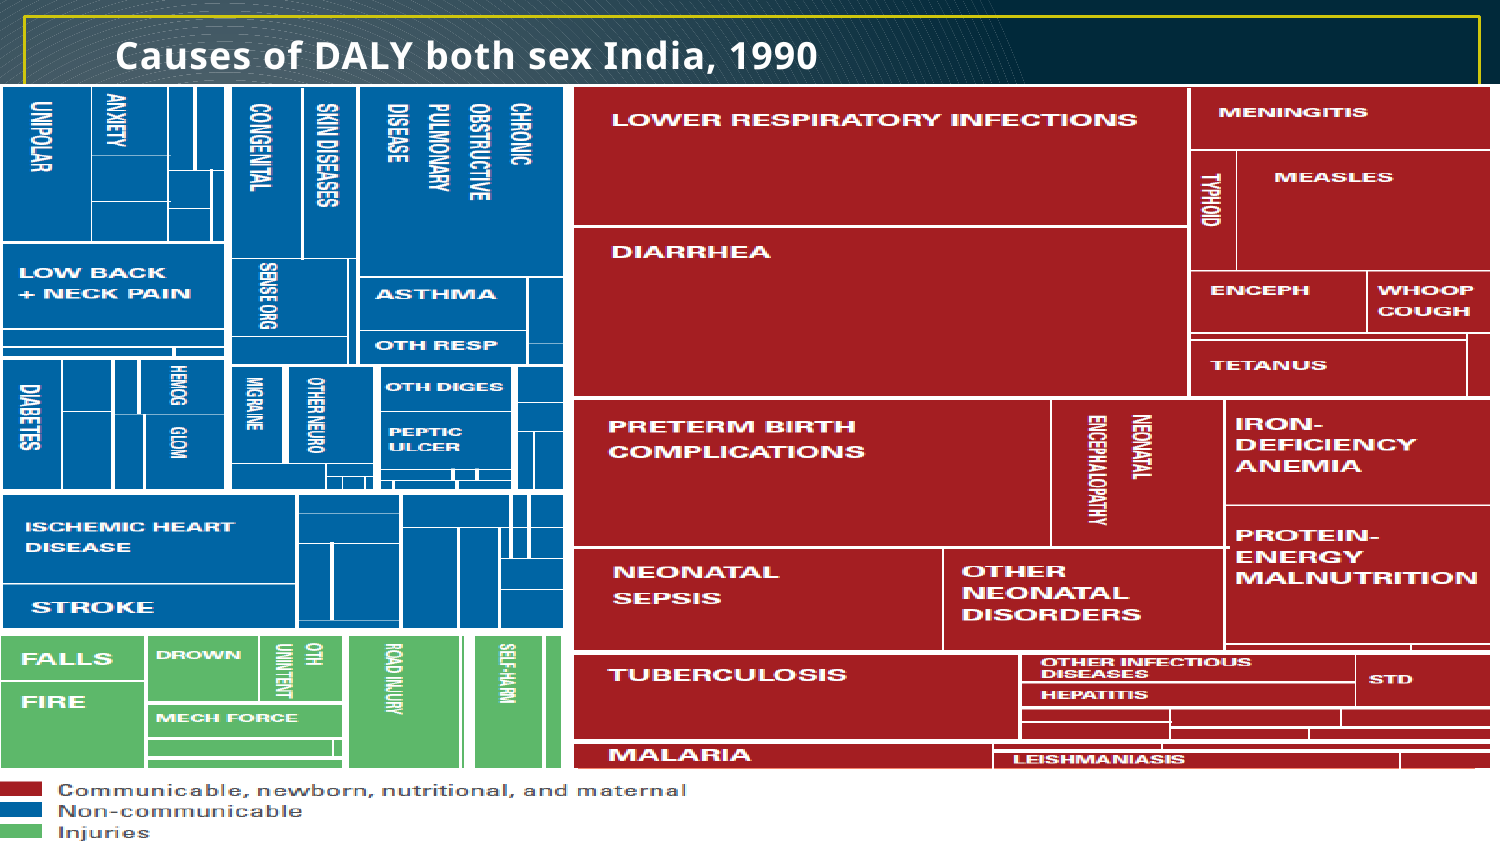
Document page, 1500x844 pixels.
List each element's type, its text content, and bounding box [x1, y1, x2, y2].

picture [0, 84, 1500, 844]
title Causes of DALY both sex India, 1990 [99, 0, 1075, 81]
